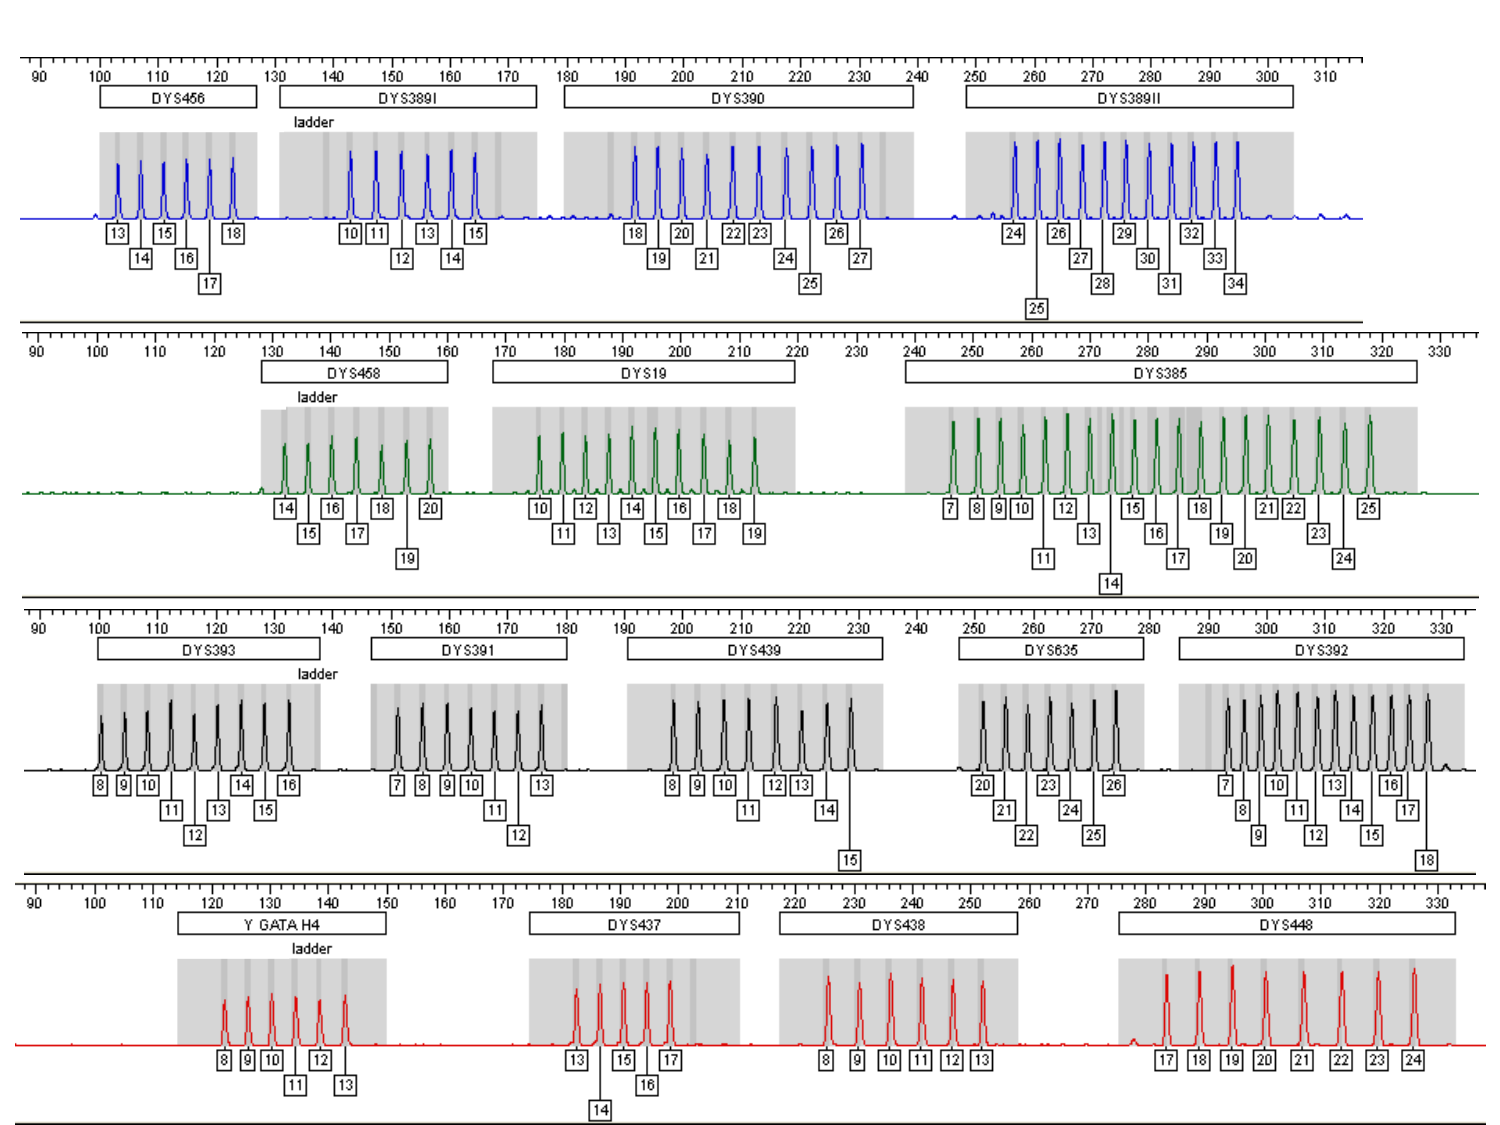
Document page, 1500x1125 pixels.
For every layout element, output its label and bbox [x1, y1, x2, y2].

text_box [6, 57, 1486, 1125]
